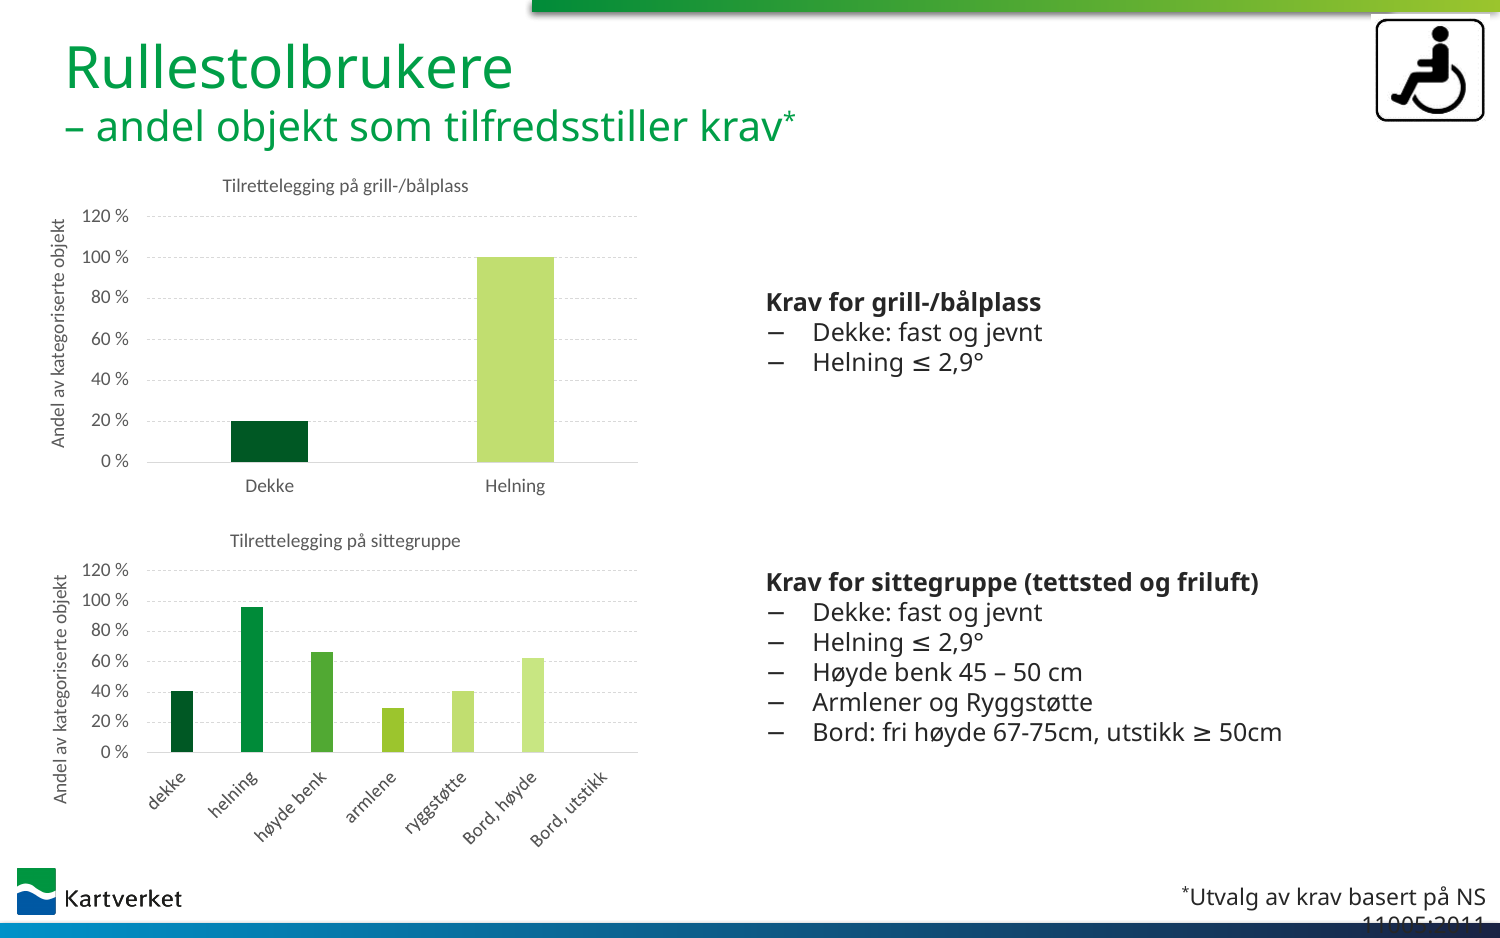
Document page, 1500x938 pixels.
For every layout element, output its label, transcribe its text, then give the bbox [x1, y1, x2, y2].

picture [41, 166, 650, 505]
text_box Rullestolbrukere – andel objekt som tilfredsstiller krav* [49, 14, 1431, 158]
text_box Krav for grill-/bålplass Dekke: fast og jevnt Helning ≤ 2,9° [750, 279, 1452, 384]
text_box *Utvalg av krav basert på NS 11005:2011 [1068, 873, 1500, 938]
picture [41, 520, 650, 859]
text_box Krav for sittegruppe (tettsted og friluft) Dekke: fast og jevnt Helning ≤ 2,9° Høyde benk 45 – 50 cm Armlener og Ryggstøtte Bord: fri høyde 67-75cm, utstikk ≥ 50cm [750, 559, 1500, 754]
picture [1371, 13, 1491, 127]
